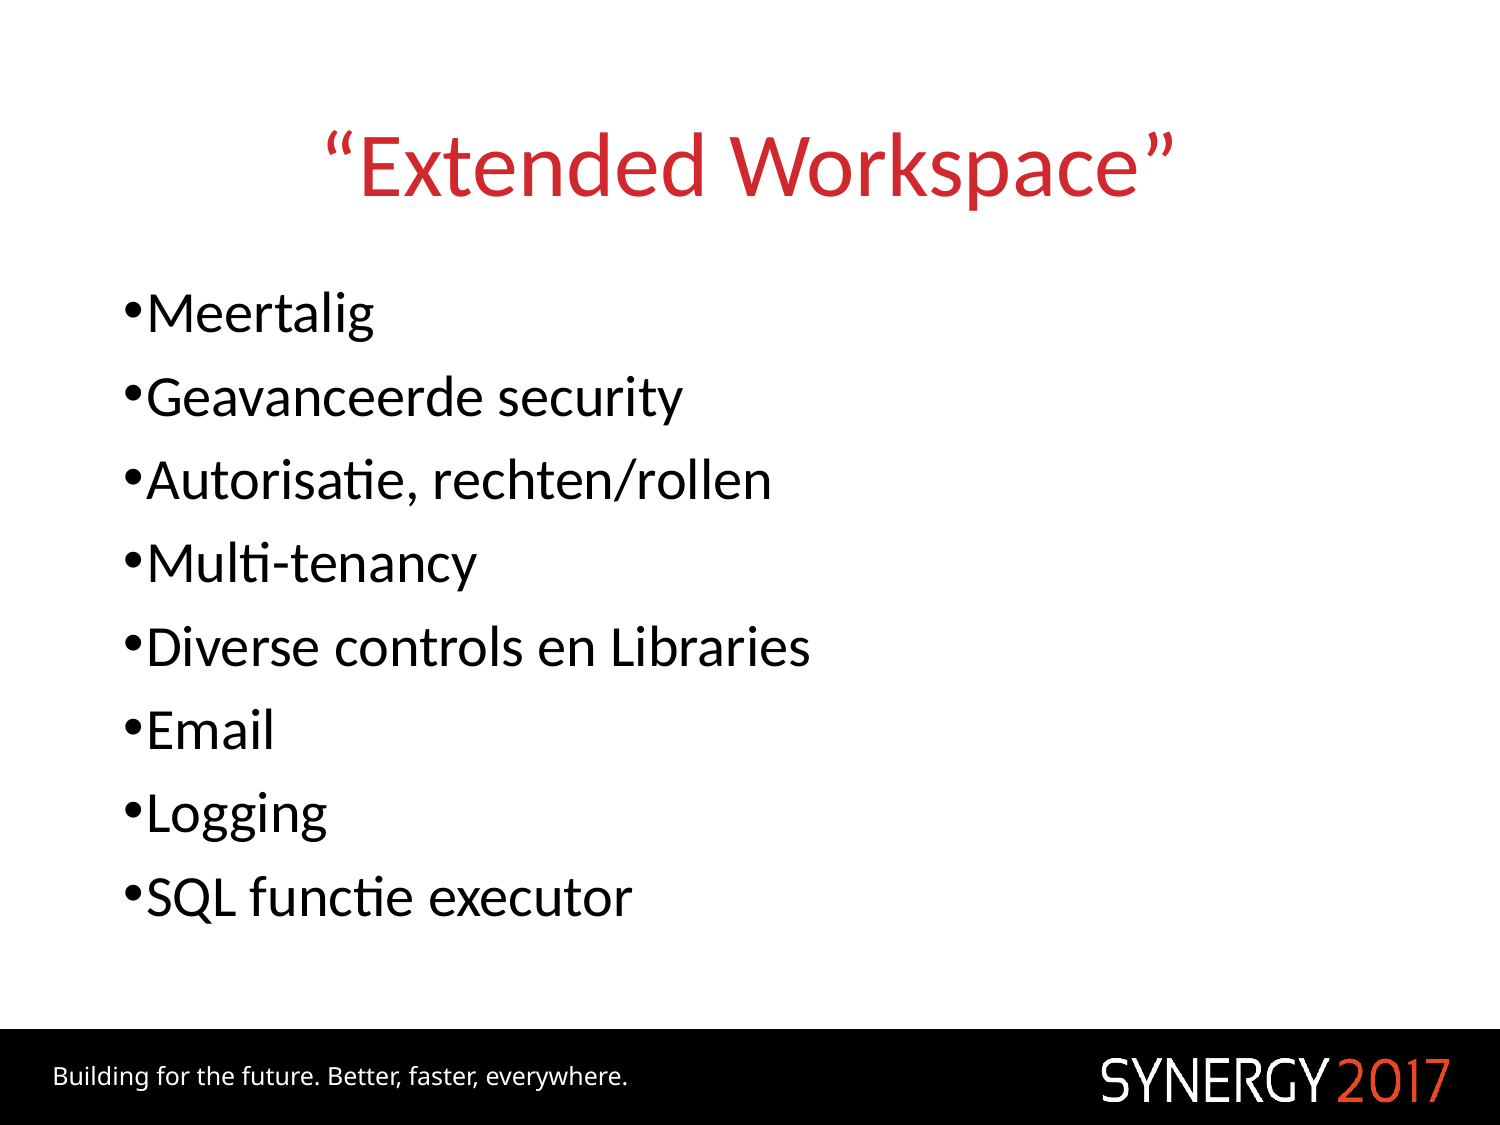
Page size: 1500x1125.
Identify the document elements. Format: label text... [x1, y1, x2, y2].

title “Extended Workspace” [75, 66, 1425, 254]
picture [1087, 1042, 1463, 1118]
list Meertalig Geavanceerde security Autorisatie, rechten/rollen Multi-tenancy Diverse controls en Libraries Email Logging SQL functie executor [75, 259, 1425, 1002]
